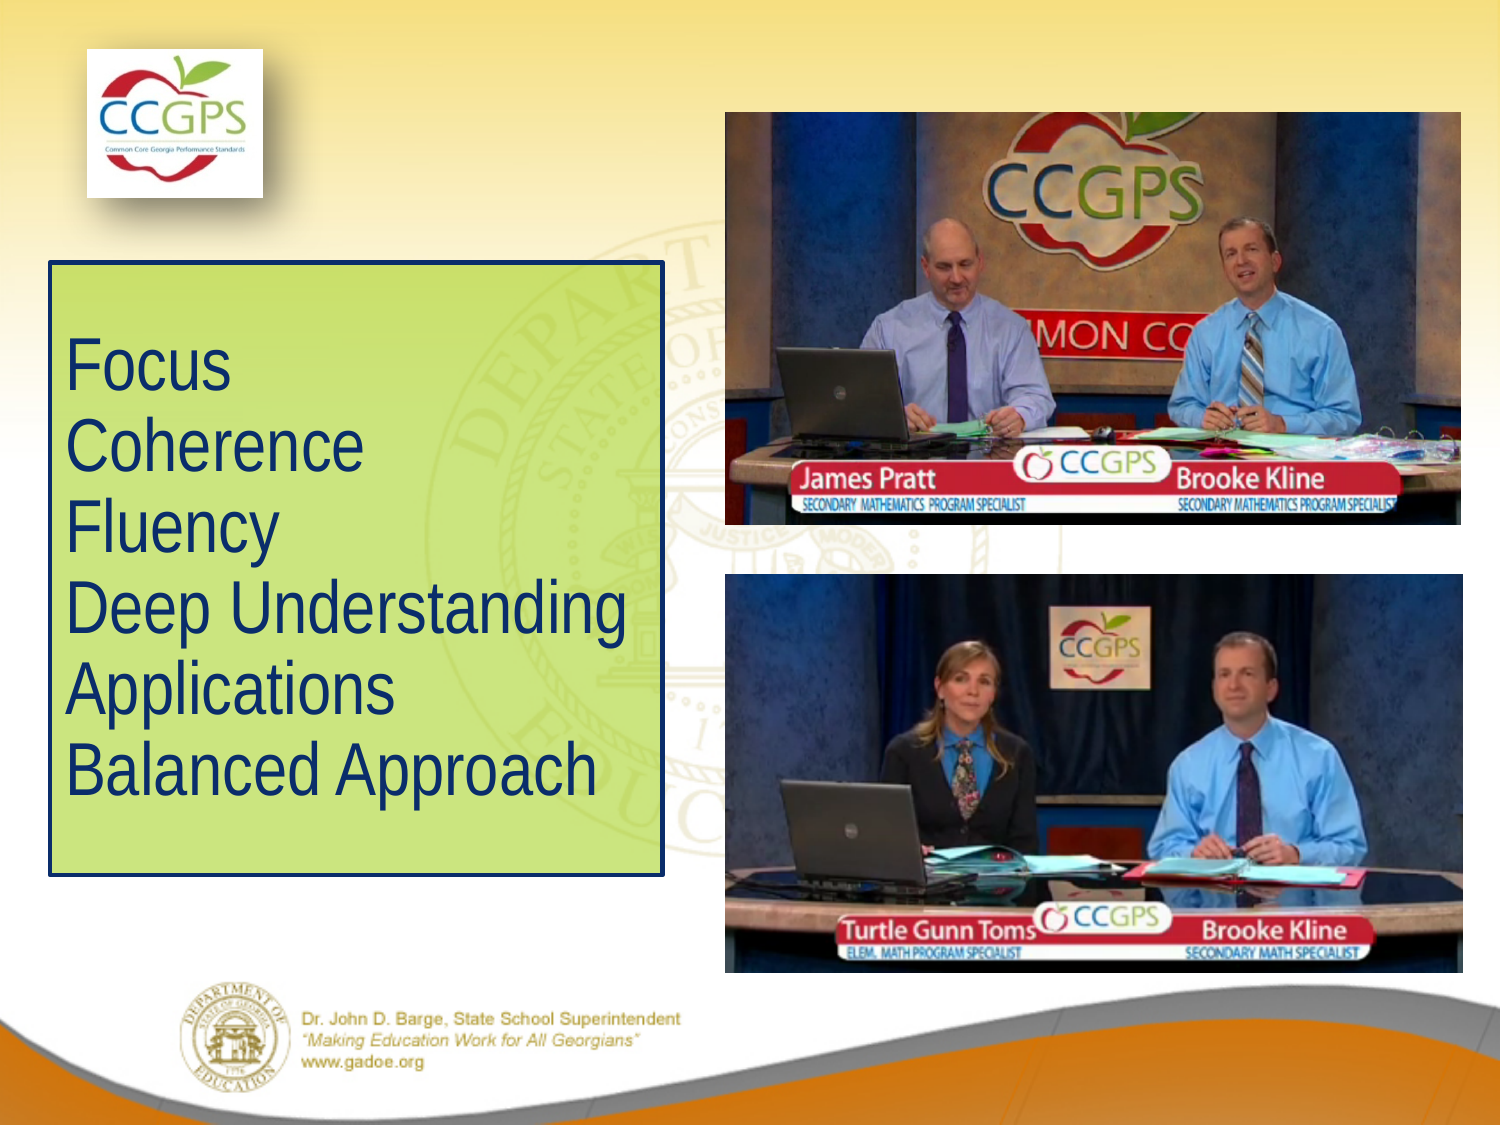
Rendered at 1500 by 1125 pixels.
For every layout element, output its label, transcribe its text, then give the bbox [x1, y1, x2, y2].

list Focus Coherence Fluency Deep Understanding Applications Balanced Approach [49, 262, 663, 876]
picture [0, 0, 1500, 1125]
